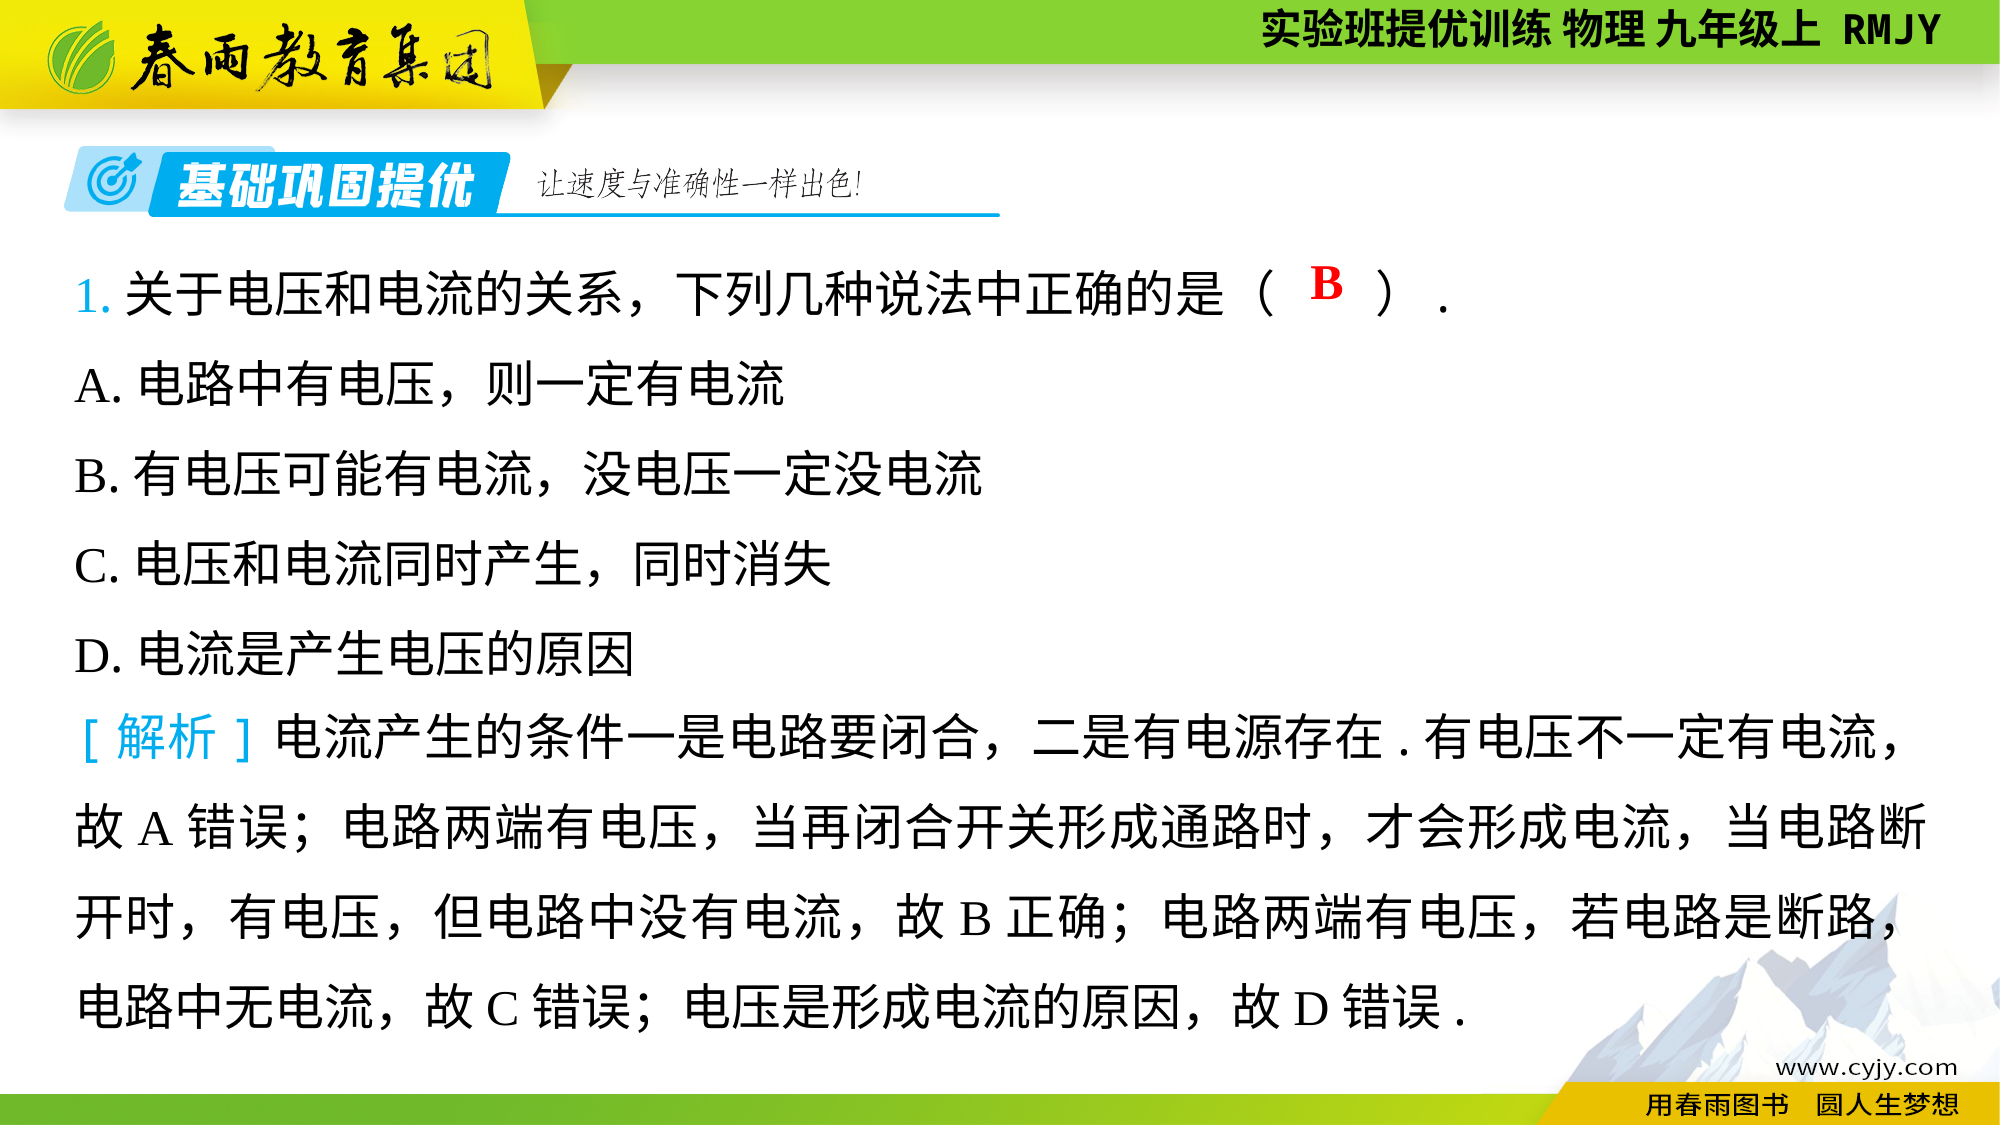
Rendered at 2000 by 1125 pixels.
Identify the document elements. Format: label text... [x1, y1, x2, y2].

list 1.关于电压和电流的关系，下列几种说法中正确的是（ ）. A.电路中有电压，则一定有电流 B.有电压可能有电流，没电压一定没电流 C.电压和电流同时产生，同时消失 D.电流是产生电压的原因 [59, 224, 1944, 667]
text_box B [1295, 242, 1359, 317]
text_box [解析]电流产生的条件一是电路要闭合，二是有电源存在.有电压不一定有电流，故A错误；电路两端有电压，当再闭合开关形成通路时，才会形成电流，当电路断开时，有电压，但电路中没有电流，故B正确；电路两端有电压，若电路是断路，电路中无电流，故C错误；电压是形成电流的原因，故D错误. [59, 667, 1944, 1043]
picture [0, 0, 2000, 1125]
